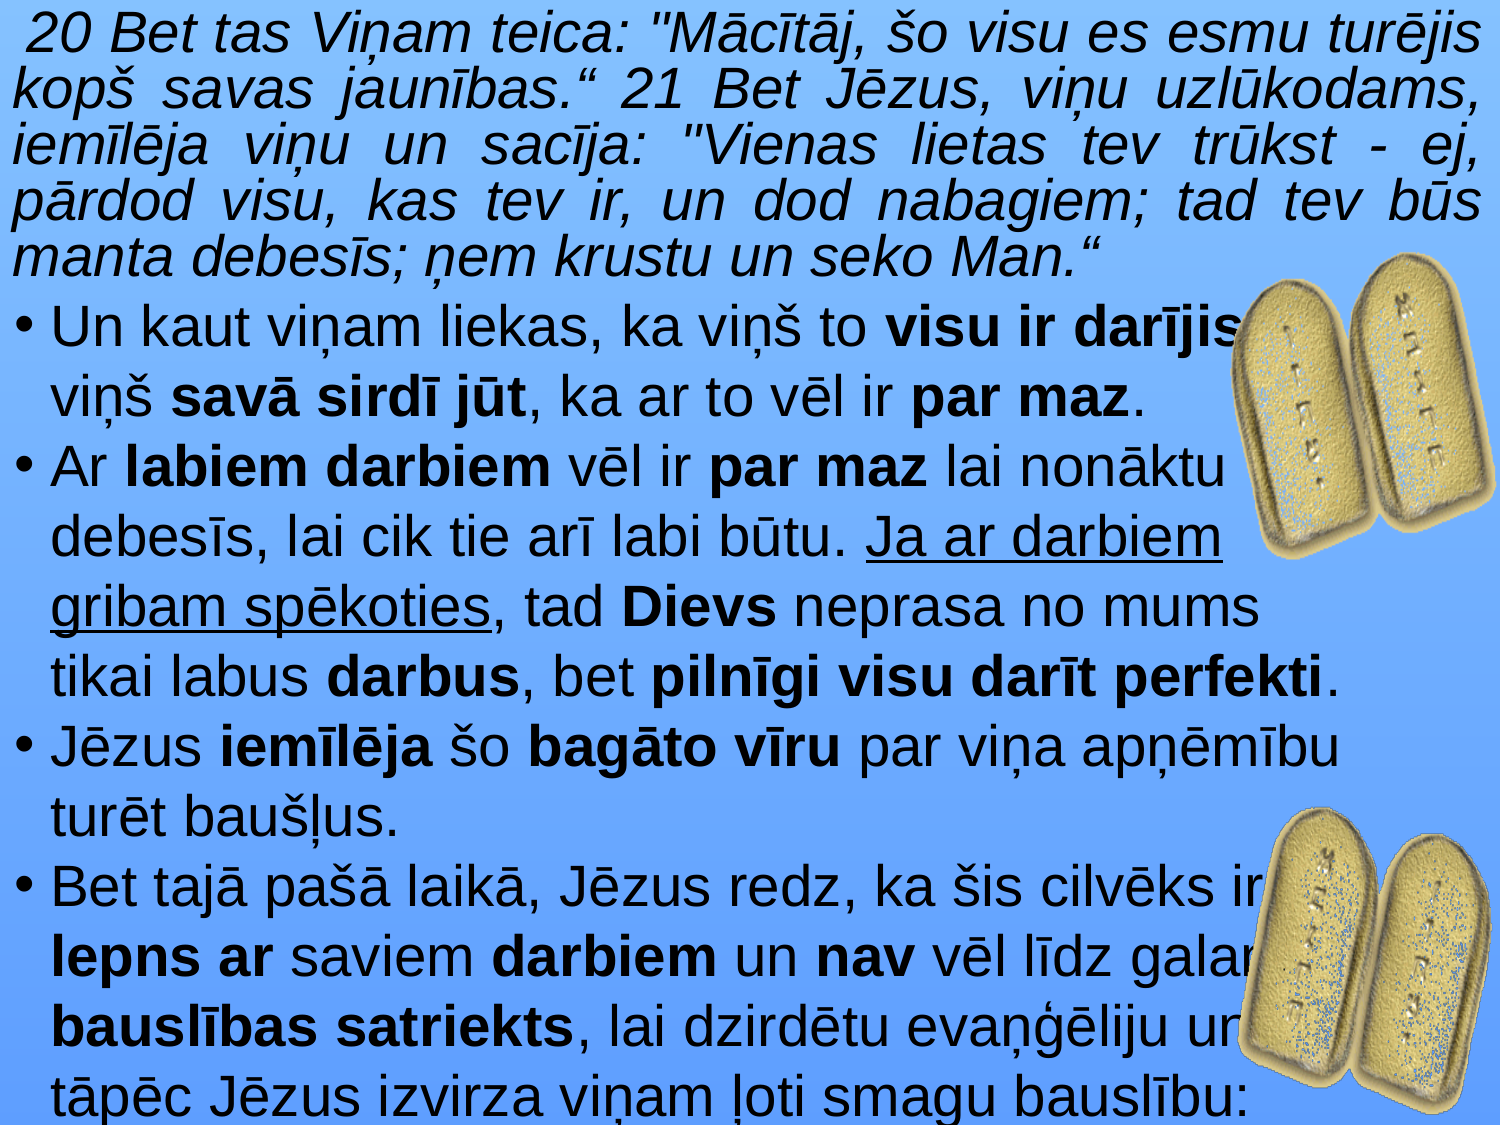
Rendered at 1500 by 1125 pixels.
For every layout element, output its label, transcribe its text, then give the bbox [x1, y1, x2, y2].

text_box Un kaut viņam liekas, ka viņš to visu ir darījis, viņš savā sirdī jūt, ka ar to vēl ir par maz. Ar labiem darbiem vēl ir par maz lai nonāktu debesīs, lai cik tie arī labi būtu. Ja ar darbiem gribam spēkoties, tad Dievs neprasa no mums tikai labus darbus, bet pilnīgi visu darīt perfekti. Jēzus iemīlēja šo bagāto vīru par viņa apņēmību turēt baušļus. Bet tajā pašā laikā, Jēzus redz, ka šis cilvēks ir lepns ar saviem darbiem un nav vēl līdz galam bauslības satriekts, lai dzirdētu evaņģēliju un tāpēc Jēzus izvirza viņam ļoti smagu bauslību: [0, 281, 1360, 1125]
picture [1234, 798, 1500, 1118]
picture [1222, 243, 1500, 563]
list 20 Bet tas Viņam teica: "Mācītāj, šo visu es esmu turējis kopš savas jaunības.“ 21 Bet Jēzus, viņu uzlūkodams, iemīlēja viņu un sacīja: "Vienas lietas tev trūkst - ej, pārdod visu, kas tev ir, un dod nabagiem; tad tev būs manta debesīs; ņem krustu un seko Man.“ [0, 0, 1500, 173]
